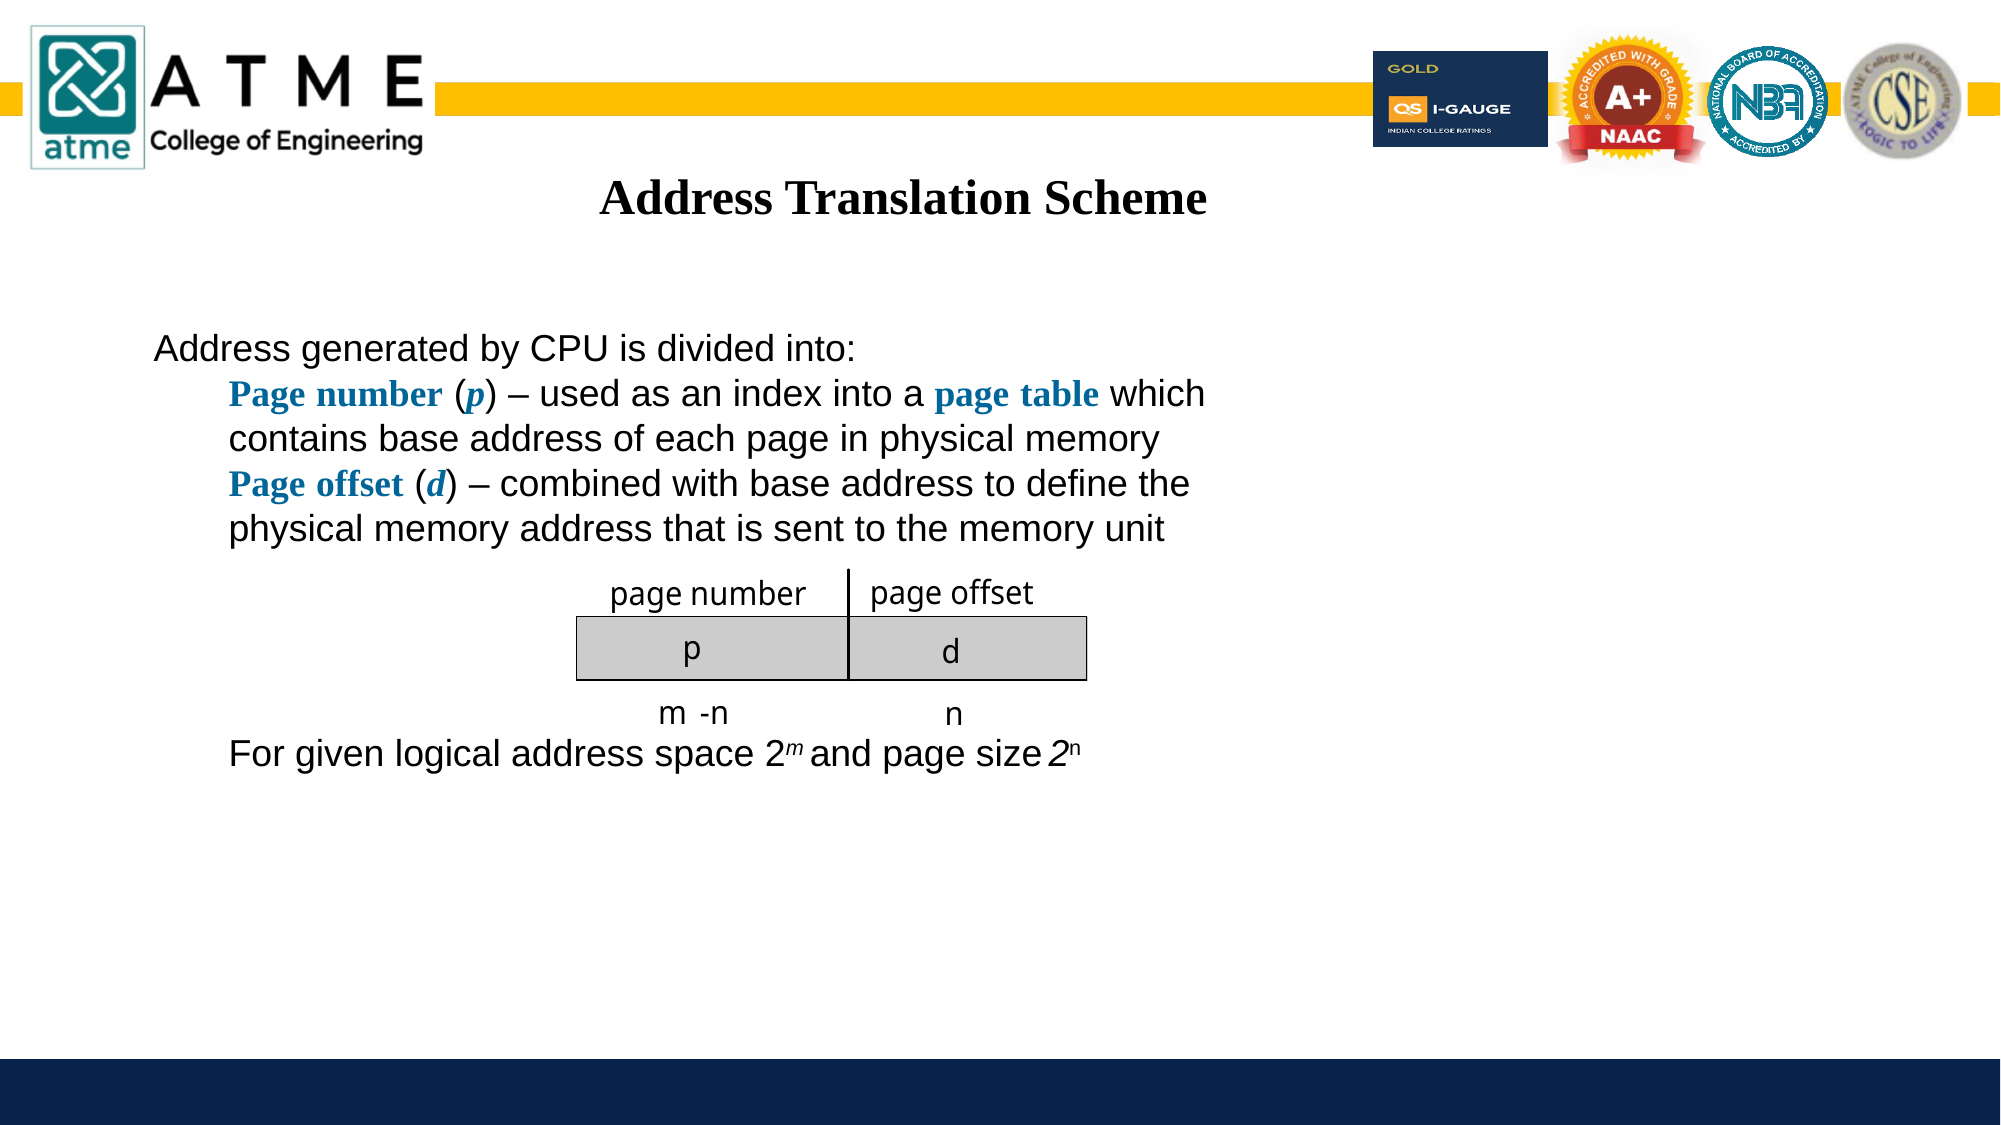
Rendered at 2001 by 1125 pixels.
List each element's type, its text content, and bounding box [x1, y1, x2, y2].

picture [1840, 26, 1968, 176]
list Address generated by CPU is divided into: Page number (p) – used as an index into a page table which contains base address of each page in physical memory Page offset (d) – combined with base address to define the physical memory address that is sent to the memory unit For given logical address space 2m and page size 2n [138, 316, 1337, 1053]
title Address Translation Scheme [584, 157, 1871, 252]
picture [560, 562, 1110, 742]
picture [22, 15, 435, 178]
picture [0, 1059, 2001, 1125]
picture [1373, 20, 1828, 157]
